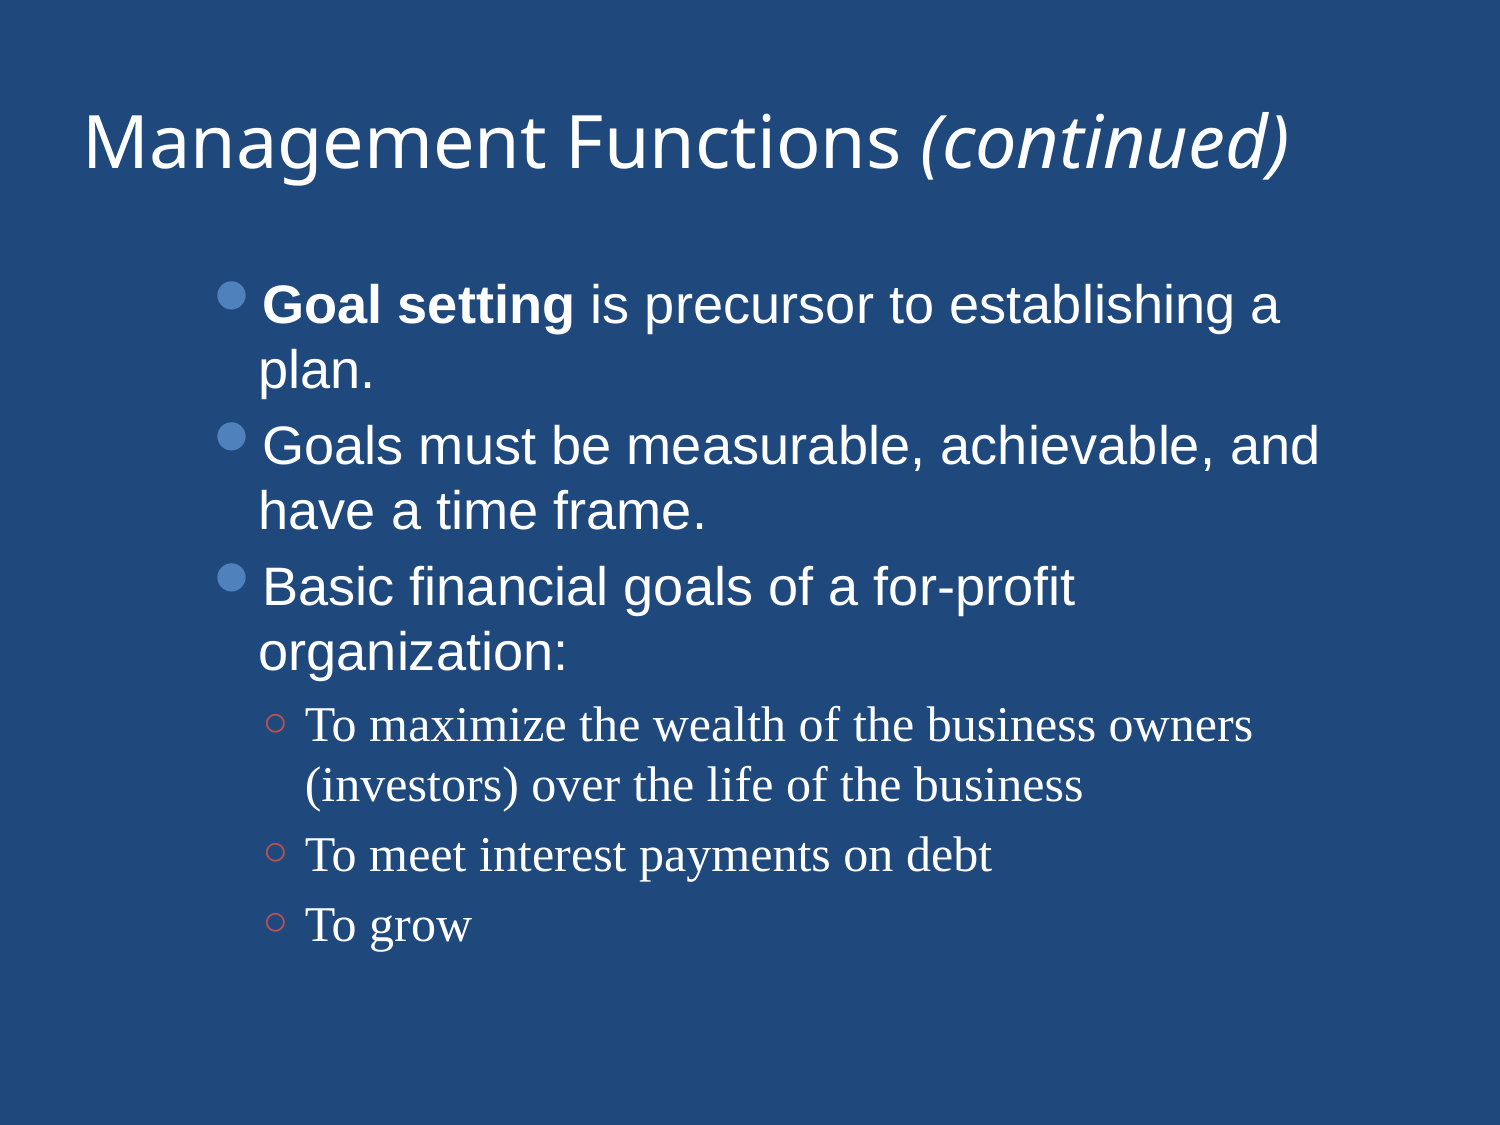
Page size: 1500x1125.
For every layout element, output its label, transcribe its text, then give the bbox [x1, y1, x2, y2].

list Goal setting is precursor to establishing a plan. Goals must be measurable, achievable, and have a time frame. Basic financial goals of a for-profit organization: To maximize the wealth of the business owners (investors) over the life of the business To meet interest payments on debt To grow [125, 262, 1400, 1025]
title Management Functions (continued) [75, 45, 1300, 233]
